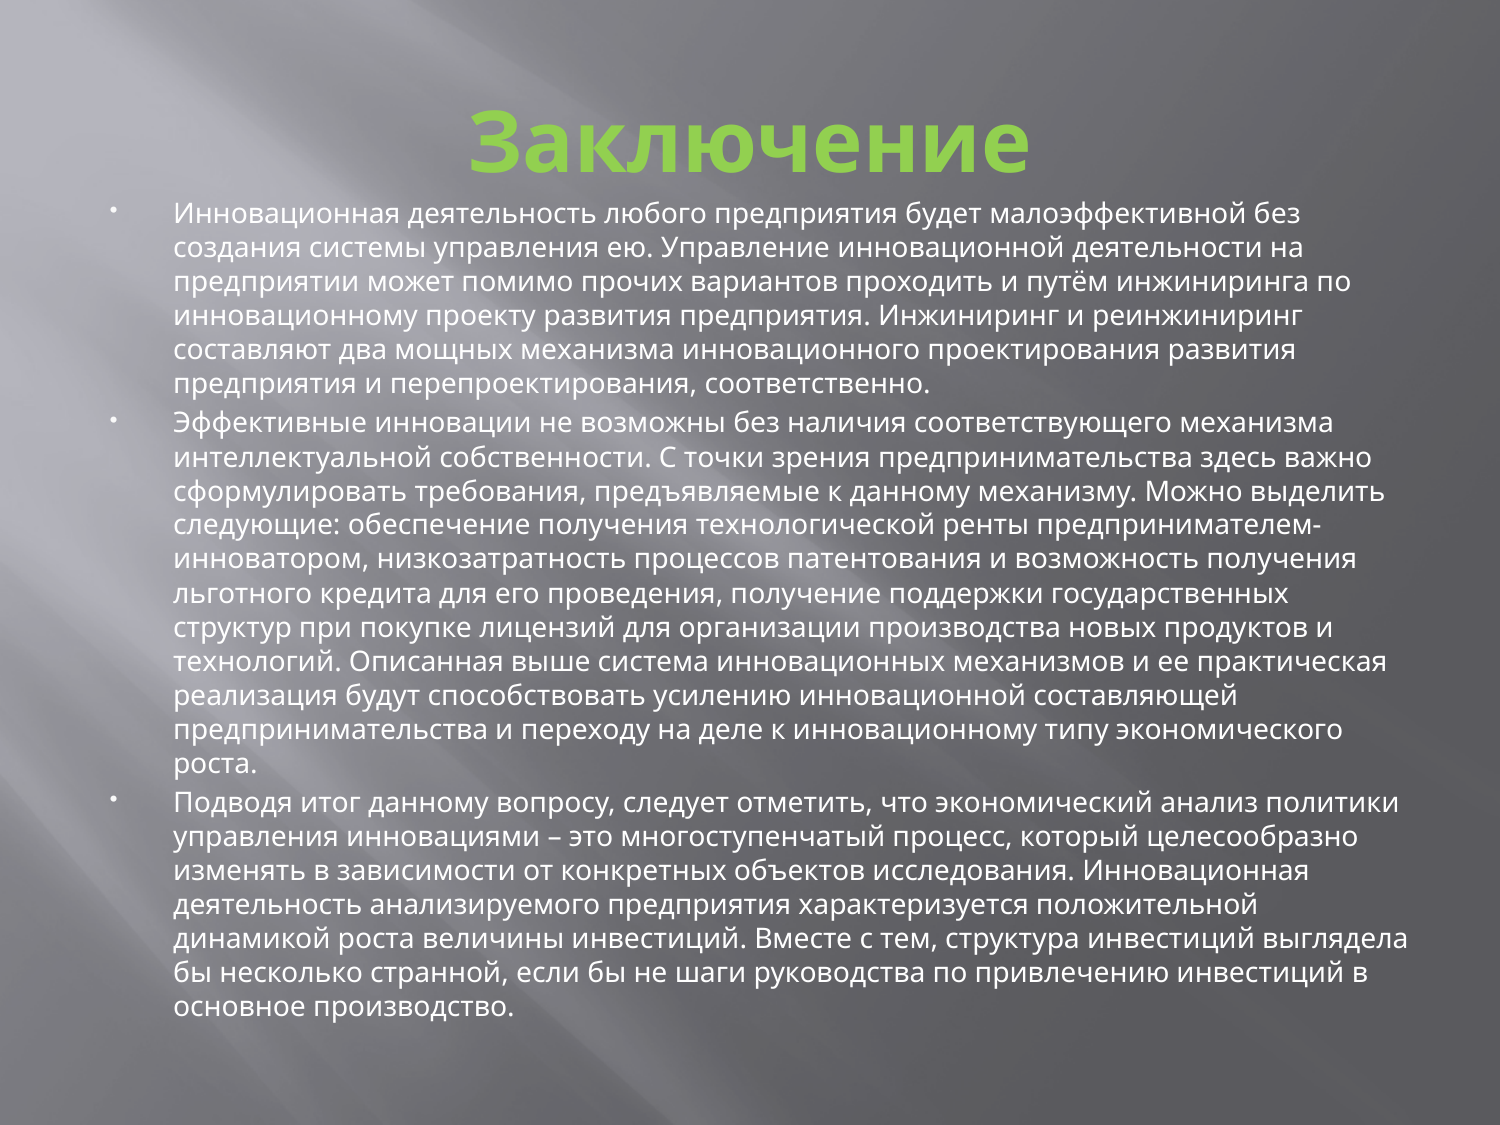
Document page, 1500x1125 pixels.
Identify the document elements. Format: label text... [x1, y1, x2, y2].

title Заключение [75, 45, 1425, 187]
list Инновационная деятельность любого предприятия будет малоэффективной без создания системы управления ею. Управление инновационной деятельности на предприятии может помимо прочих вариантов проходить и путём инжиниринга по инновационному проекту развития предприятия. Инжиниринг и реинжиниринг составляют два мощных механизма инновационного проектирования развития предприятия и перепроектирования, соответственно. Эффективные инновации не возможны без наличия соответствующего механизма интеллектуальной собственности. С точки зрения предпринимательства здесь важно сформулировать требования, предъявляемые к данному механизму. Можно выделить следующие: обеспечение получения технологической ренты предпринимателем-инноватором, низкозатратность процессов патентования и возможность получения льготного кредита для его проведения, получение поддержки государственных структур при покупке лицензий для организации производства новых продуктов и технологий. Описанная выше система инновационных механизмов и ее практическая реализация будут способствовать усилению инновационной составляющей предпринимательства и переходу на деле к инновационному типу экономического роста. Подводя итог данному вопросу, следует отметить, что экономический анализ политики управления инновациями – это многоступенчатый процесс, который целесообразно изменять в зависимости от конкретных объектов исследования. Инновационная деятельность анализируемого предприятия характеризуется положительной динамикой роста величины инвестиций. Вместе с тем, структура инвестиций выглядела бы несколько странной, если бы не шаги руководства по привлечению инвестиций в основное производство. [75, 187, 1425, 1035]
